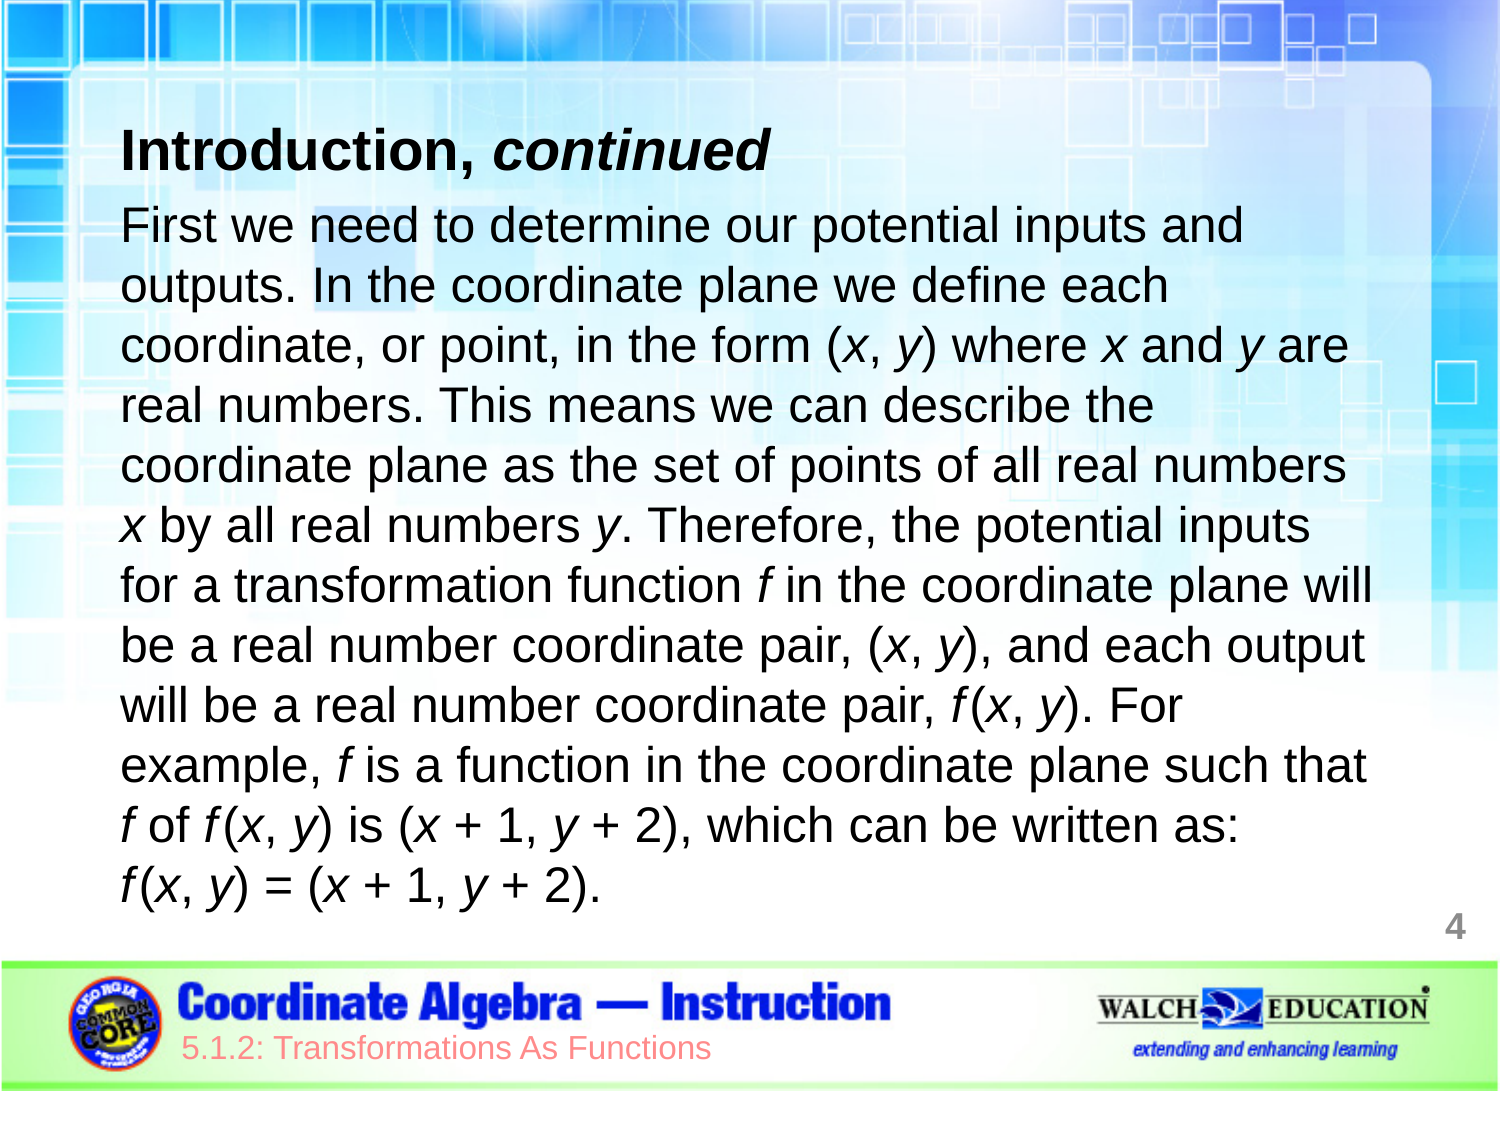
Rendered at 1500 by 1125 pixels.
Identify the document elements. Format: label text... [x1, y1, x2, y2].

slide_number 4 [1361, 901, 1481, 949]
subtitle Introduction, continued First we need to determine our potential inputs and outputs. In the coordinate plane we define each coordinate, or point, in the form (x, y) where x and y are real numbers. This means we can describe the coordinate plane as the set of points of all real numbers x by all real numbers y. Therefore, the potential inputs for a transformation function f in the coordinate plane will be a real number coordinate pair, (x, y), and each output will be a real number coordinate pair, f (x, y). For example, f is a function in the coordinate plane such that f of f (x, y) is (x + 1, y + 2), which can be written as: f (x, y) = (x + 1, y + 2). [105, 105, 1394, 925]
footer 5.1.2: Transformations As Functions [166, 1024, 1080, 1069]
picture [1, 0, 1500, 1091]
